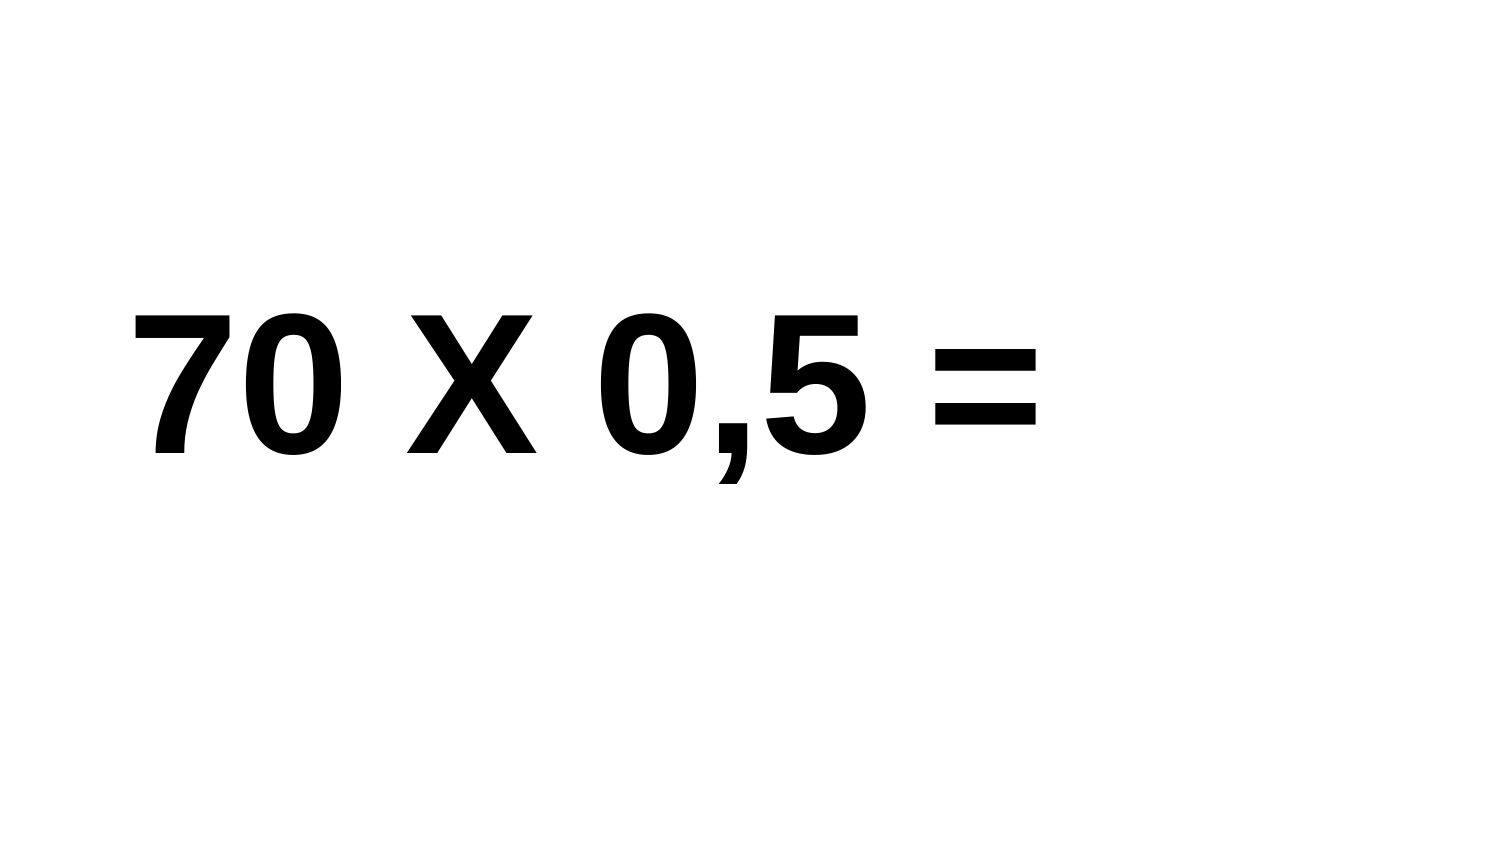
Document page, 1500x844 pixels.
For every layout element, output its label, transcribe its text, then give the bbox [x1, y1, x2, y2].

text_box 70 X 0,5 = [112, 318, 1388, 509]
